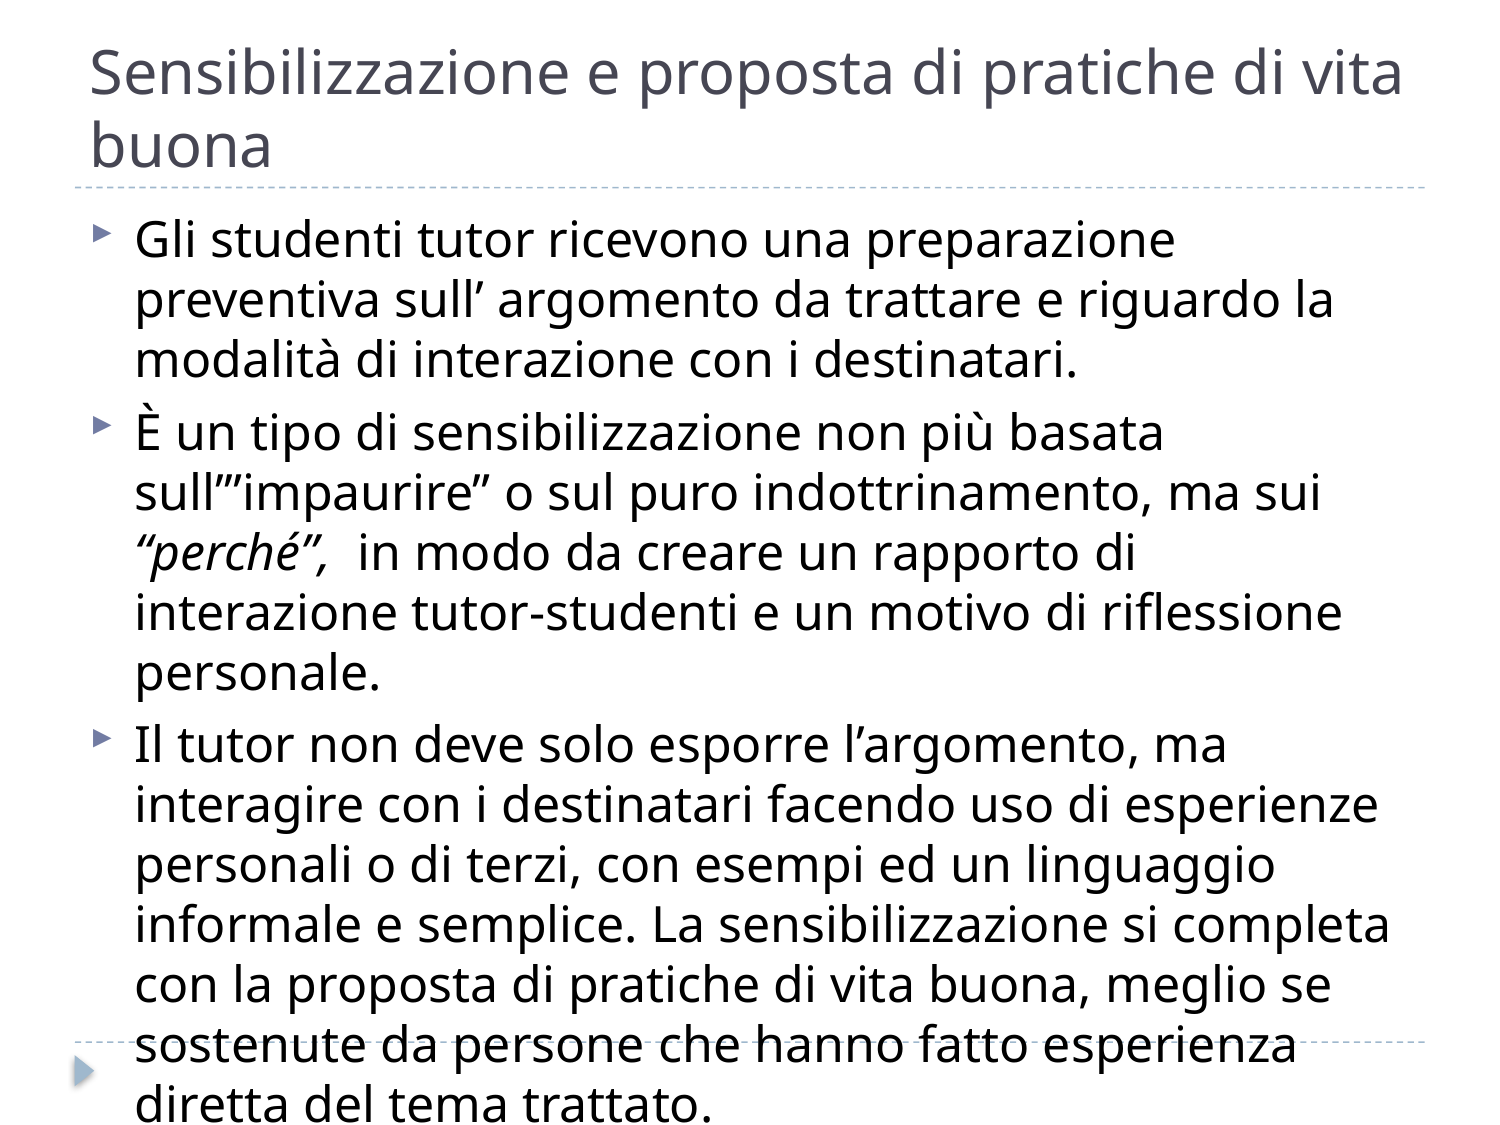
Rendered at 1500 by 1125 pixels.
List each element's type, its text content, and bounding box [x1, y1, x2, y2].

title Sensibilizzazione e proposta di pratiche di vita buona [75, 24, 1425, 188]
list Gli studenti tutor ricevono una preparazione preventiva sull’ argomento da trattare e riguardo la modalità di interazione con i destinatari. È un tipo di sensibilizzazione non più basata sull’”impaurire” o sul puro indottrinamento, ma sui “perché”, in modo da creare un rapporto di interazione tutor-studenti e un motivo di riflessione personale. Il tutor non deve solo esporre l’argomento, ma interagire con i destinatari facendo uso di esperienze personali o di terzi, con esempi ed un linguaggio informale e semplice. La sensibilizzazione si completa con la proposta di pratiche di vita buona, meglio se sostenute da persone che hanno fatto esperienza diretta del tema trattato. [75, 200, 1425, 1010]
